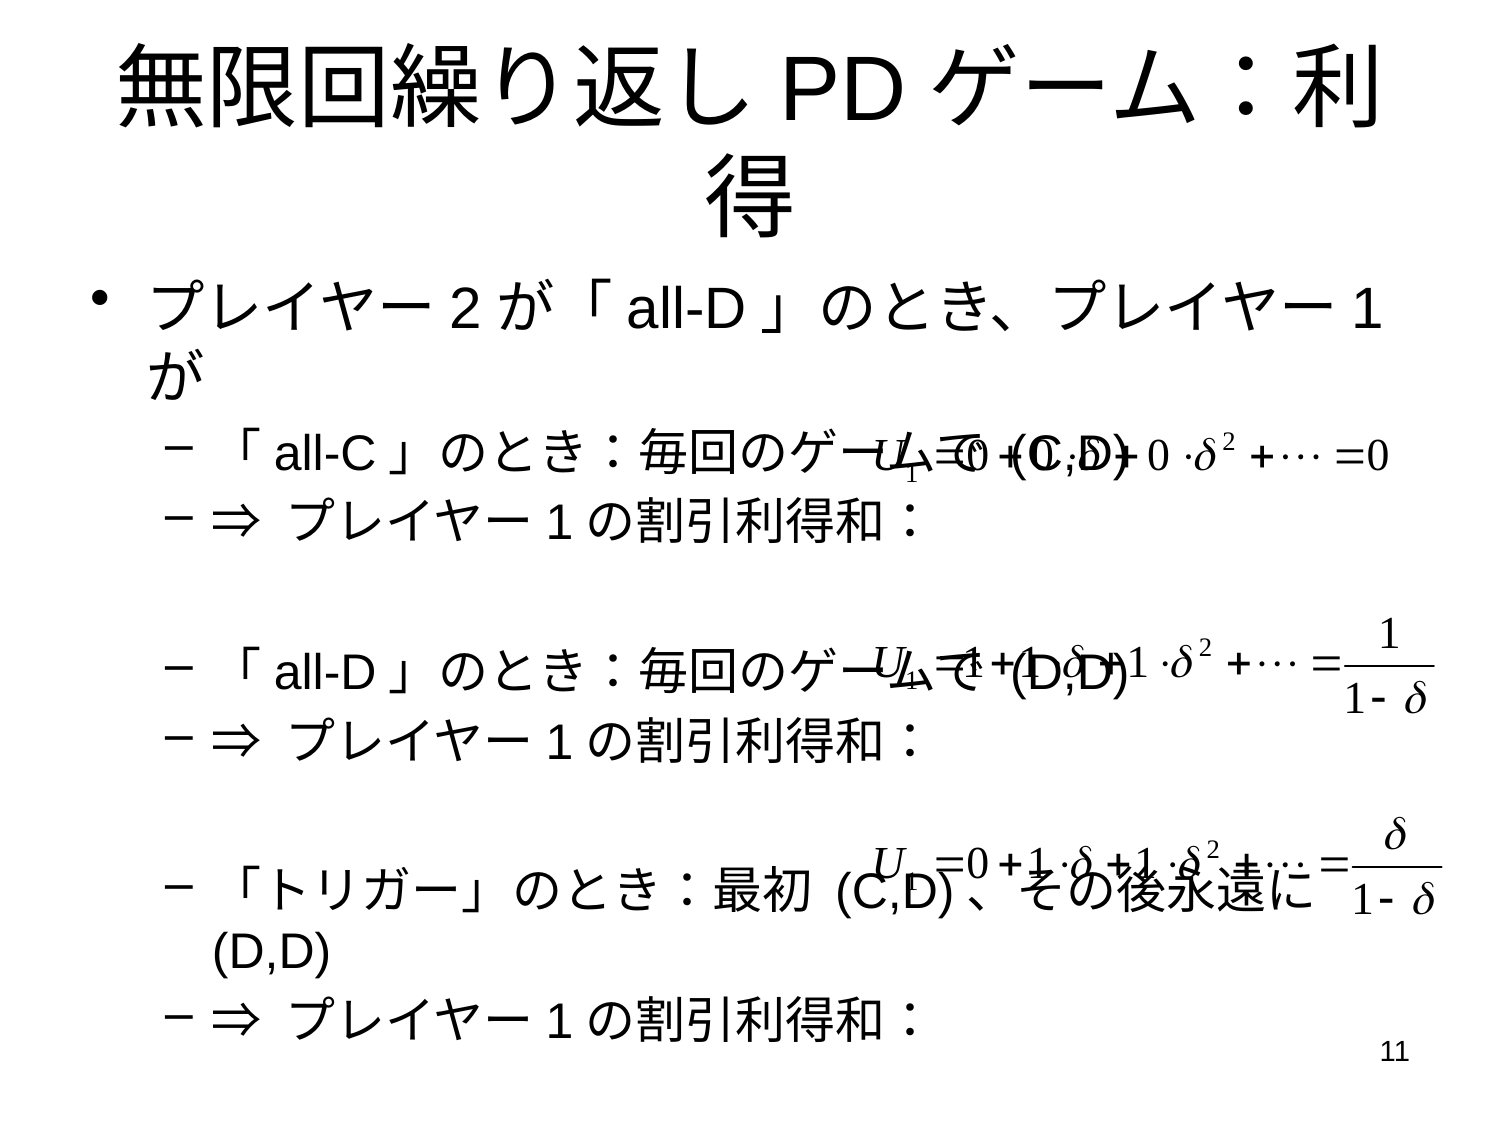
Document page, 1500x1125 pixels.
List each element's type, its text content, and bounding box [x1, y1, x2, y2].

list プレイヤー2が「all-D」のとき、プレイヤー1が 「all-C」のとき：毎回のゲームで (C,D) ⇒ プレイヤー1の割引利得和： 「all-D」のとき：毎回のゲームで (D,D) ⇒ プレイヤー1の割引利得和： 「トリガー」のとき：最初 (C,D)、その後永遠に (D,D) ⇒ プレイヤー1の割引利得和： [75, 262, 1425, 1005]
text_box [867, 803, 1452, 925]
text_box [867, 420, 1398, 492]
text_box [867, 602, 1444, 724]
slide_number 11 [1074, 1024, 1426, 1103]
title 無限回繰り返しPDゲーム：利得 [75, 45, 1425, 233]
